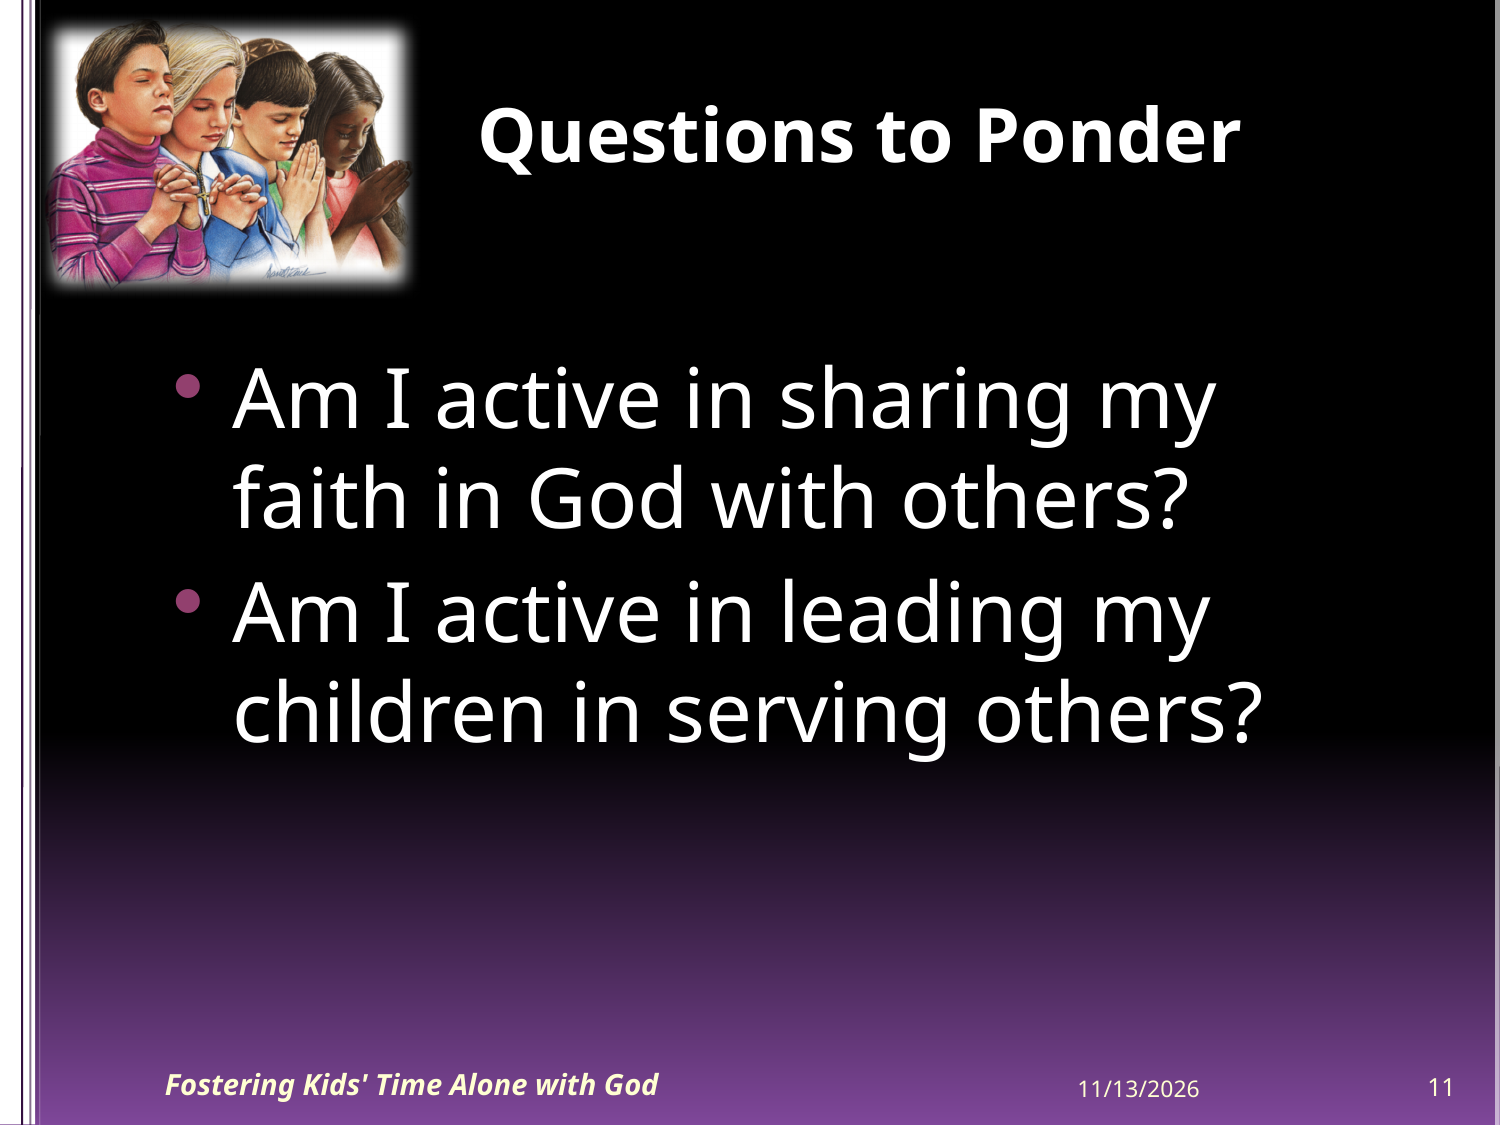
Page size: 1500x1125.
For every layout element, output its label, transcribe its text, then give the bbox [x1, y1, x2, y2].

list Am I active in sharing my faith in God with others? Am I active in leading my children in serving others? [150, 337, 1425, 1053]
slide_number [1063, 1053, 1412, 1114]
slide_number 11 [1412, 1053, 1488, 1114]
title Questions to Ponder [462, 37, 1450, 229]
picture [48, 23, 411, 289]
footer Fostering Kids' Time Alone with God [150, 1053, 1063, 1114]
